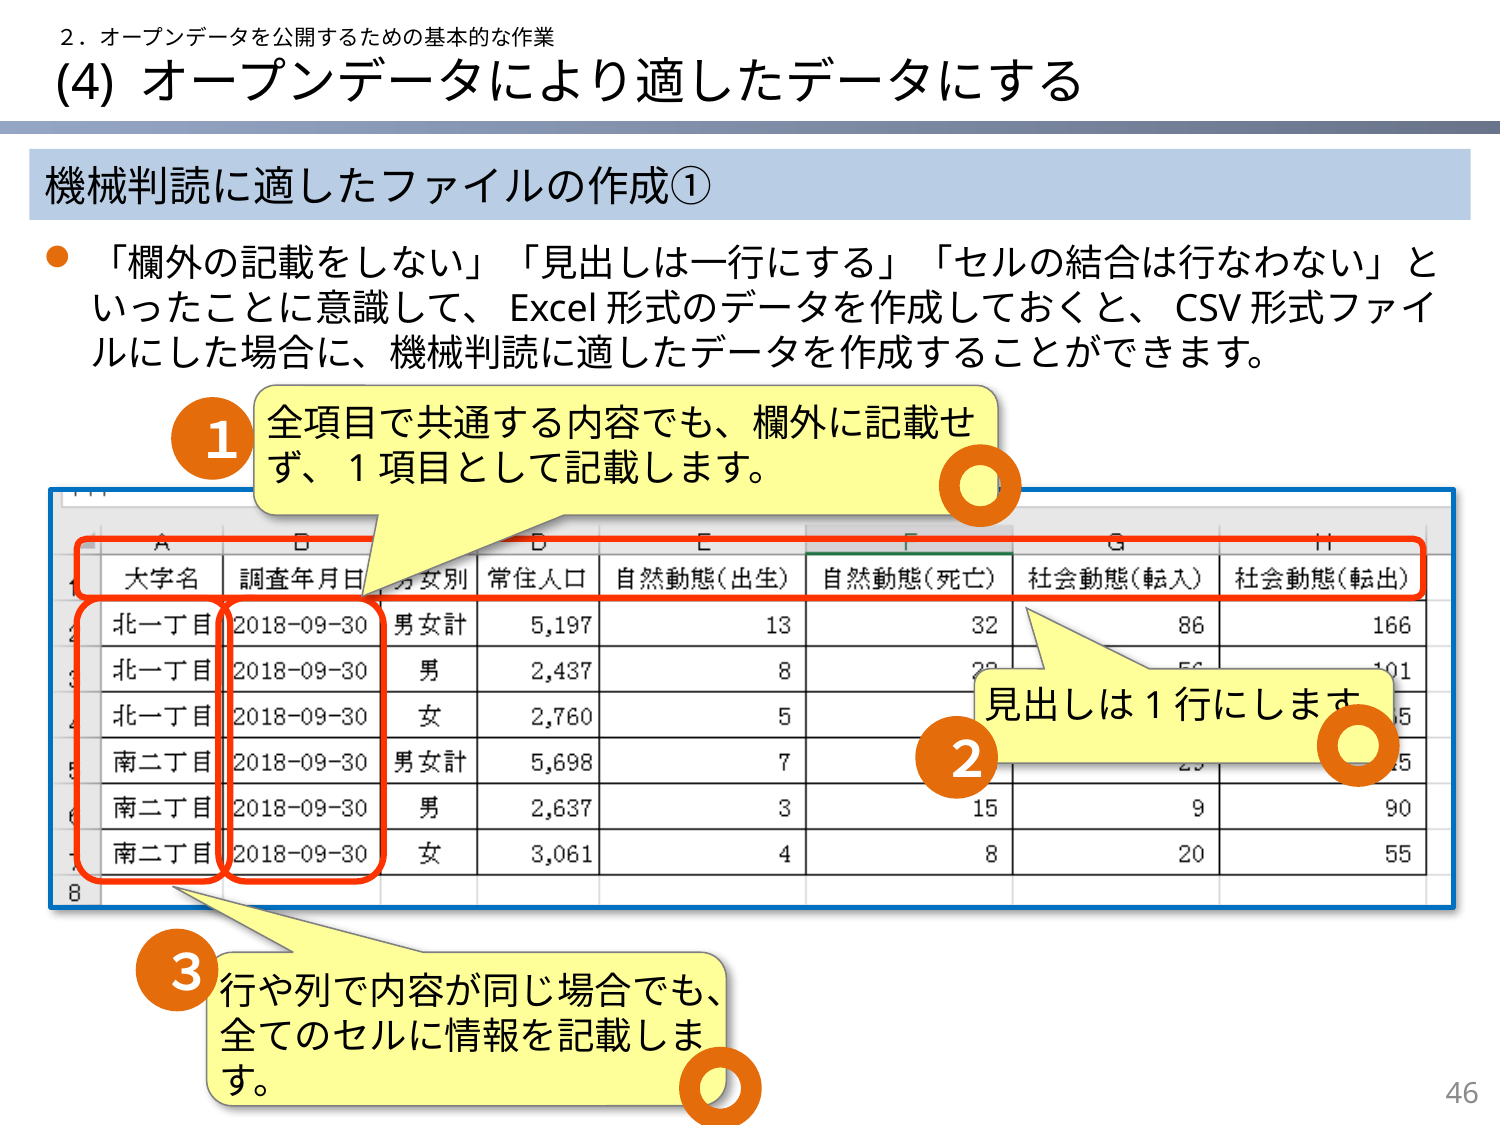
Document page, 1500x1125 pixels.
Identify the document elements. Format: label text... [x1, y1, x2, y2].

text_box 機械判読に適したファイルの作成① [28, 148, 1472, 221]
text_box 全項目で共通する内容でも、欄外に記載せず、1項目として記載します。 [252, 384, 1000, 491]
picture [53, 491, 1451, 906]
text_box ３ [134, 927, 220, 1013]
title (4) オープンデータにより適したデータにする [41, 58, 1459, 119]
text_box 「欄外の記載をしない」「見出しは一行にする」「セルの結合は行なわない」といったことに意識して、Excel形式のデータを作成しておくと、CSV形式ファイルにした場合に、機械判読に適したデータを作成することができます。 [28, 231, 1483, 339]
text_box 行や列で内容が同じ場合でも、全てのセルに情報を記載します。 [205, 906, 728, 1107]
text_box [937, 443, 1023, 491]
text_box ２．オープンデータを公開するための基本的な作業 [41, 19, 1471, 58]
text_box １ [170, 396, 255, 481]
slide_number 45 [1411, 1070, 1495, 1118]
text_box [678, 1045, 763, 1125]
